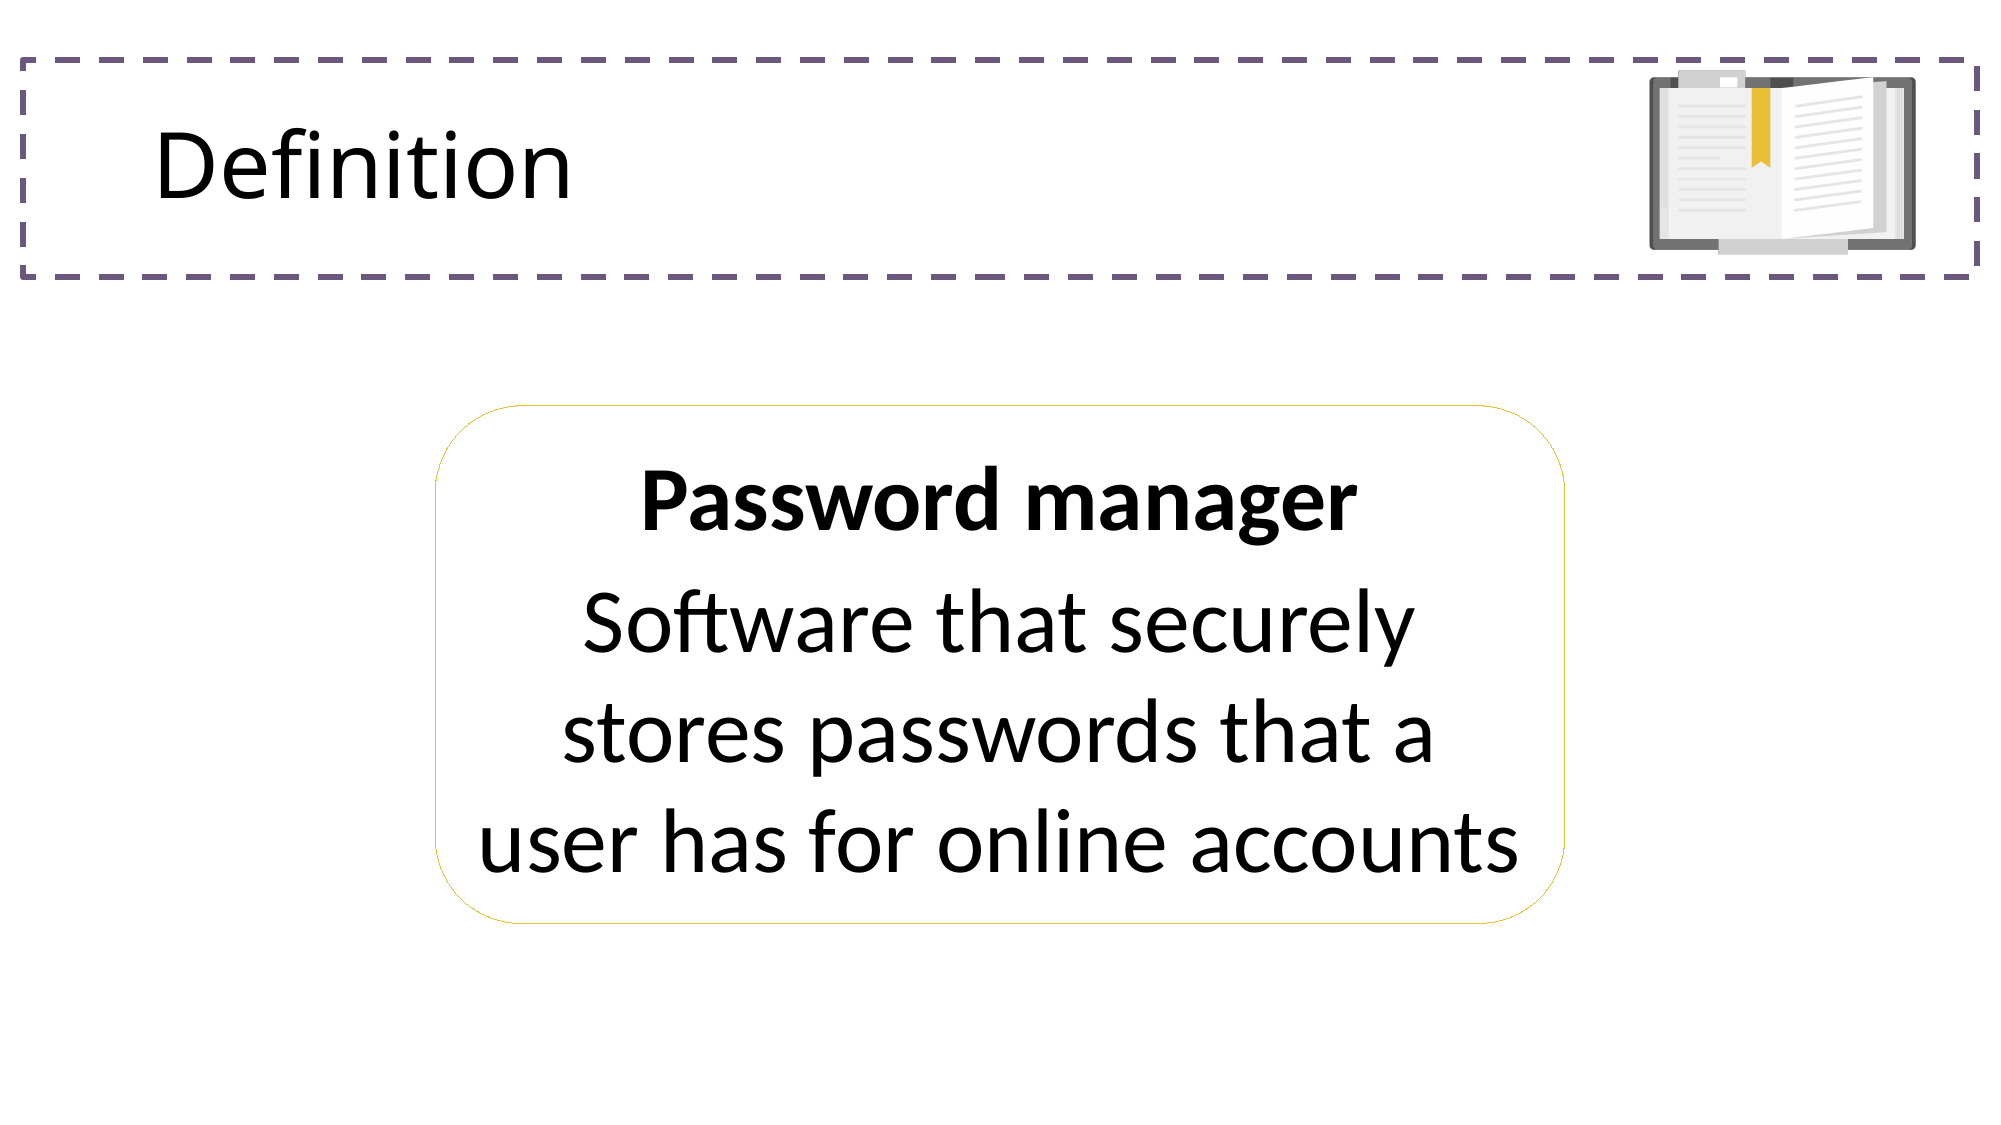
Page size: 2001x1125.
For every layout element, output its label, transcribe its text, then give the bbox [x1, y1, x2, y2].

title Definition [137, 59, 1863, 278]
text_box Password manager Software that securely stores passwords that a user has for online accounts [435, 405, 1565, 924]
picture [1649, 0, 1955, 341]
